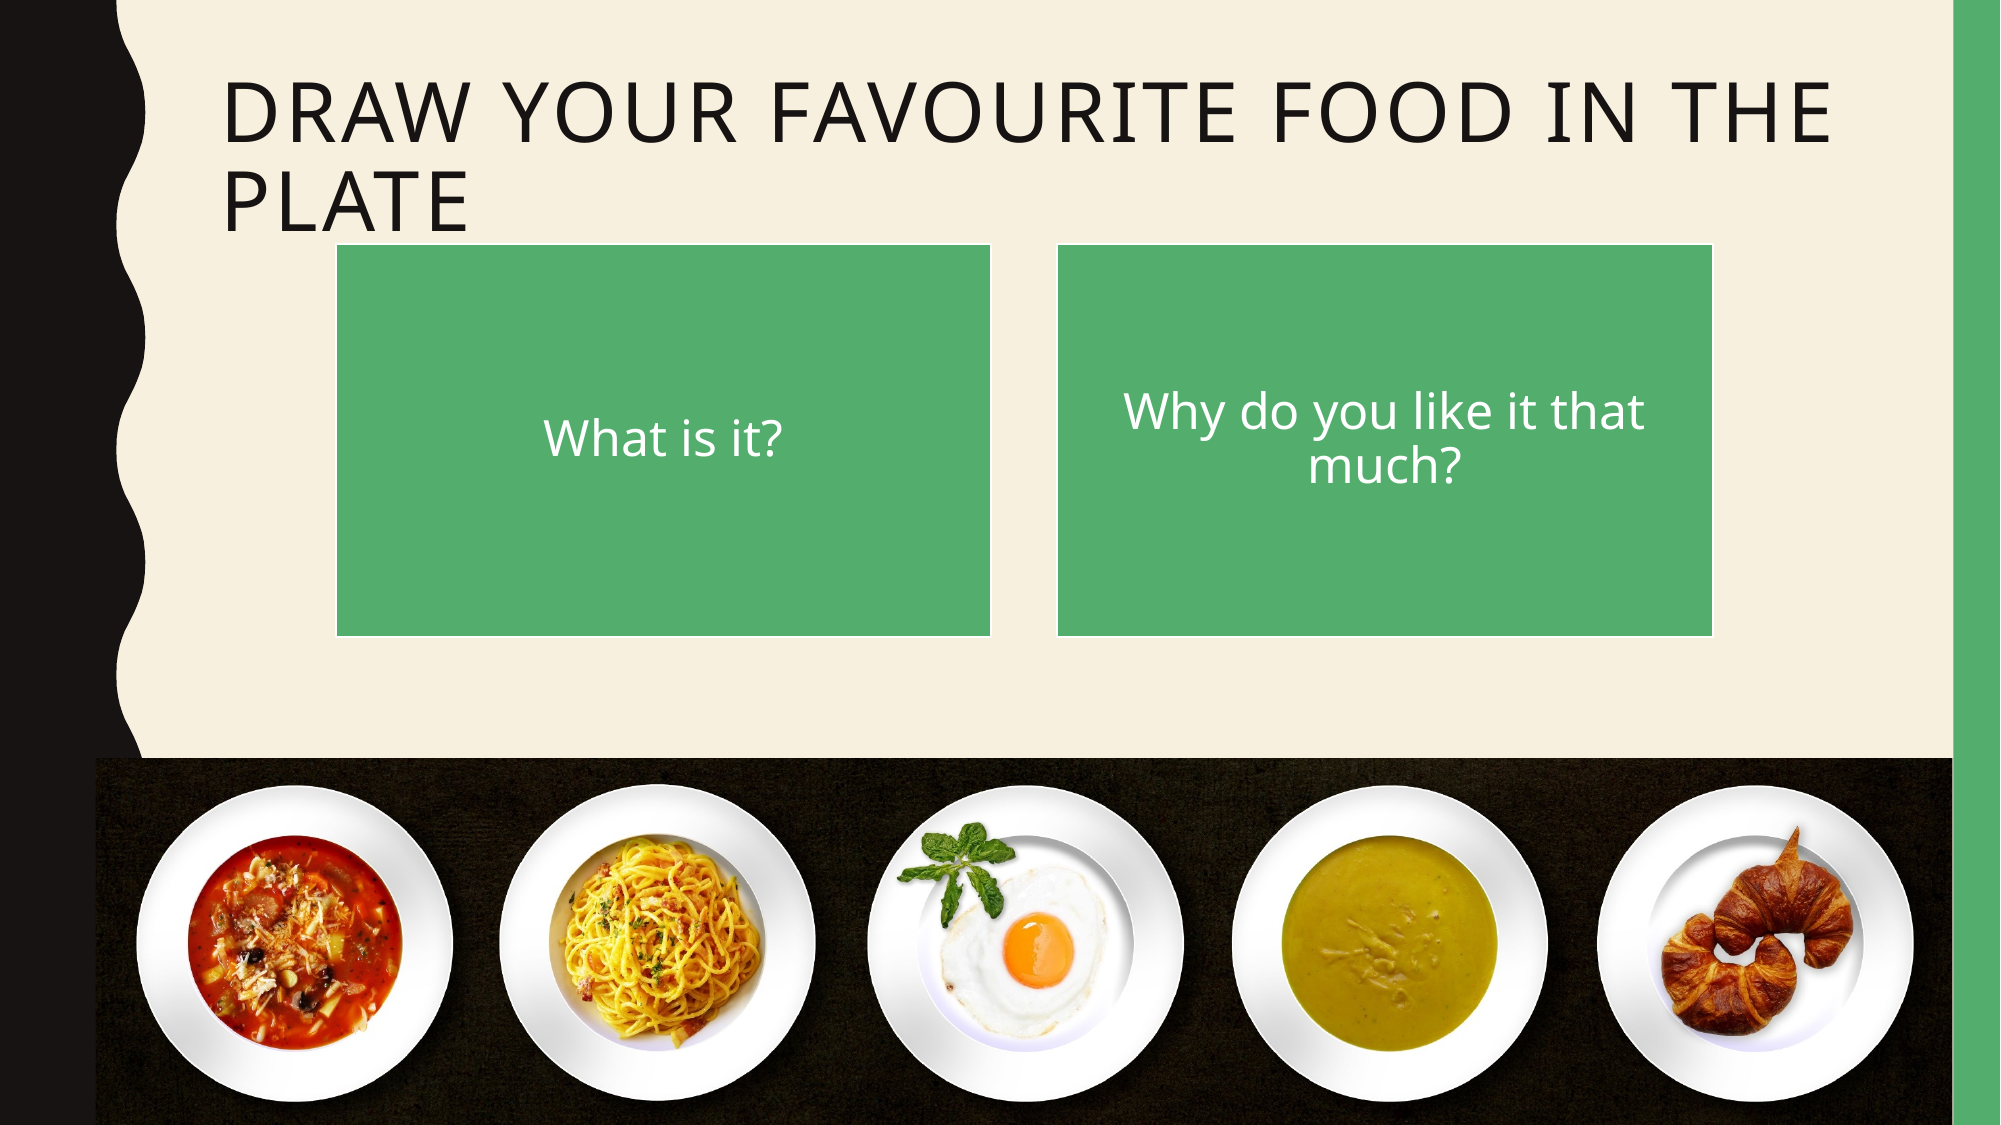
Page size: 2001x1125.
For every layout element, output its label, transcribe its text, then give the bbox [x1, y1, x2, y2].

picture [95, 758, 1953, 1125]
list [312, 243, 1737, 638]
title Draw your favourite food in the plate [205, 62, 1875, 308]
